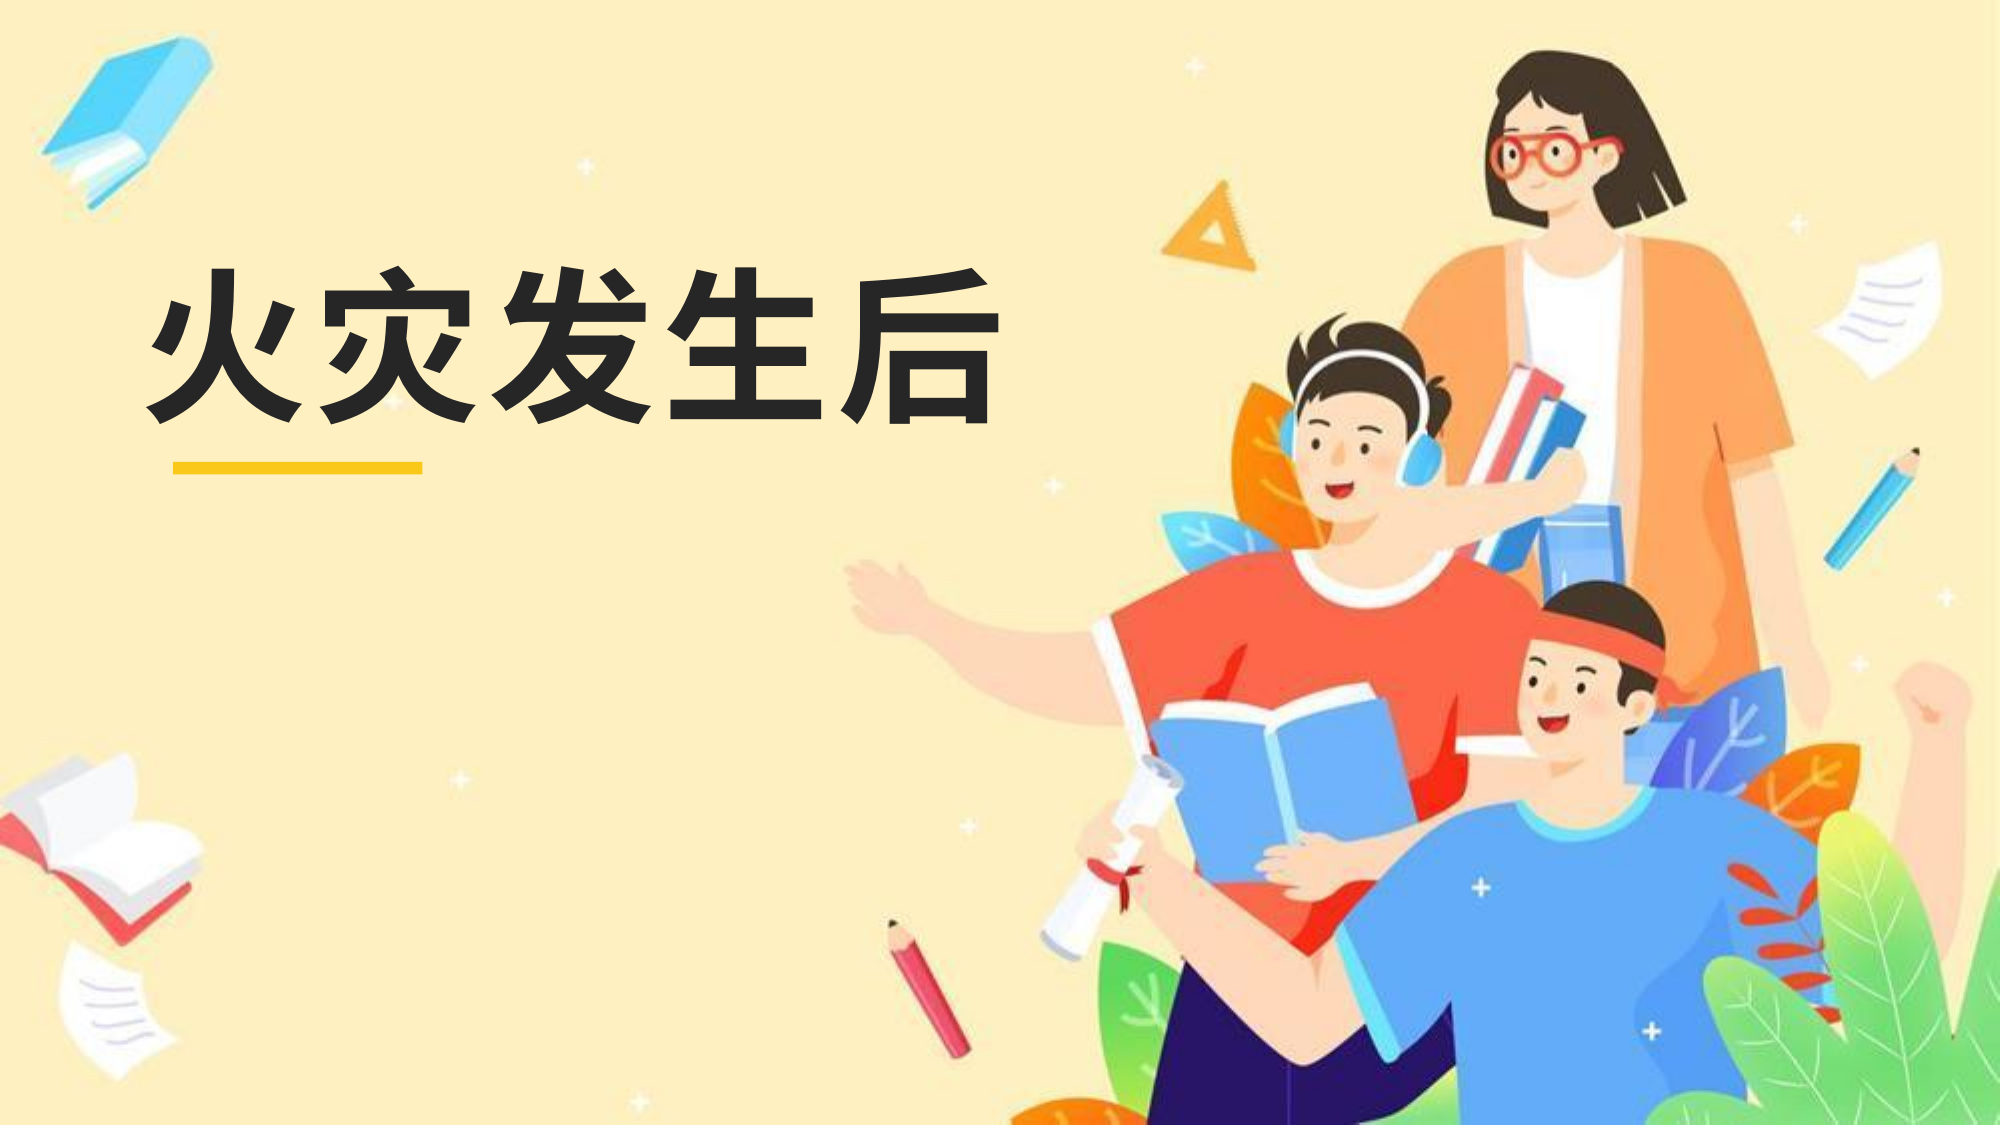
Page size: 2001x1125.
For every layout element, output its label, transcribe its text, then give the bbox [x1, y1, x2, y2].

text_box [173, 461, 423, 475]
text_box 火灾发生后 [125, 290, 1271, 451]
picture [0, 0, 2000, 1125]
